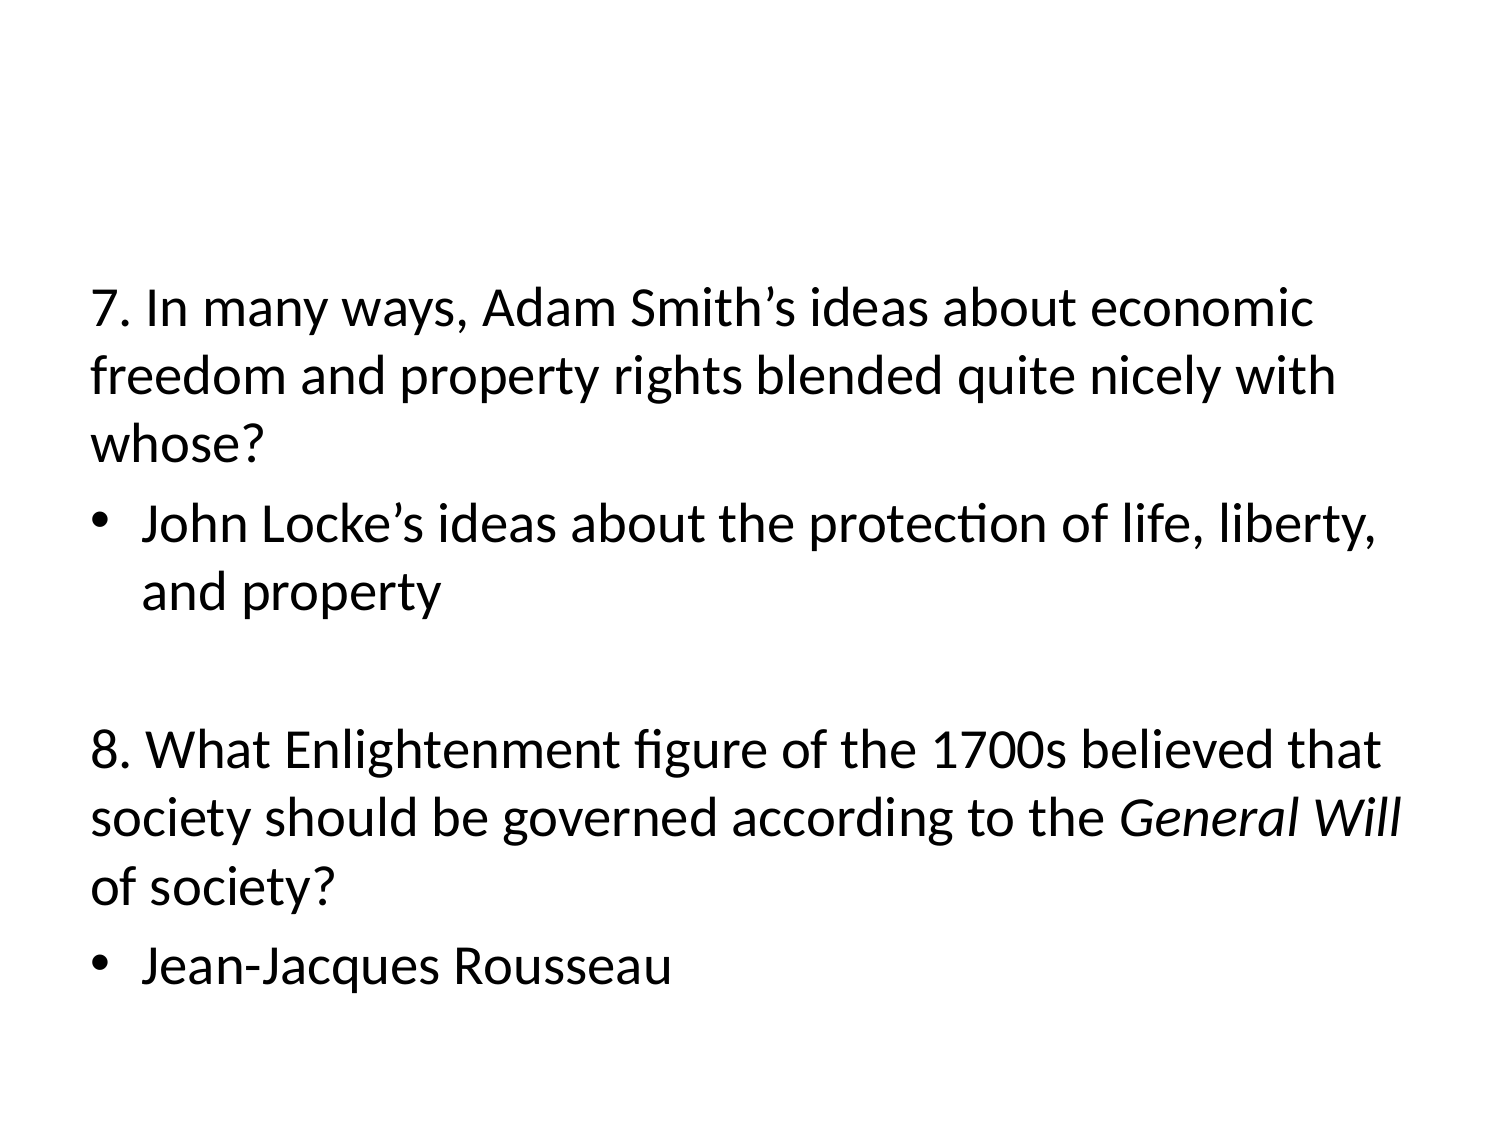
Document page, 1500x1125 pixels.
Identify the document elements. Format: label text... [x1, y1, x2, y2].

list 7. In many ways, Adam Smith’s ideas about economic freedom and property rights blended quite nicely with whose? John Locke’s ideas about the protection of life, liberty, and property 8. What Enlightenment figure of the 1700s believed that society should be governed according to the General Will of society? Jean-Jacques Rousseau [75, 262, 1425, 1005]
